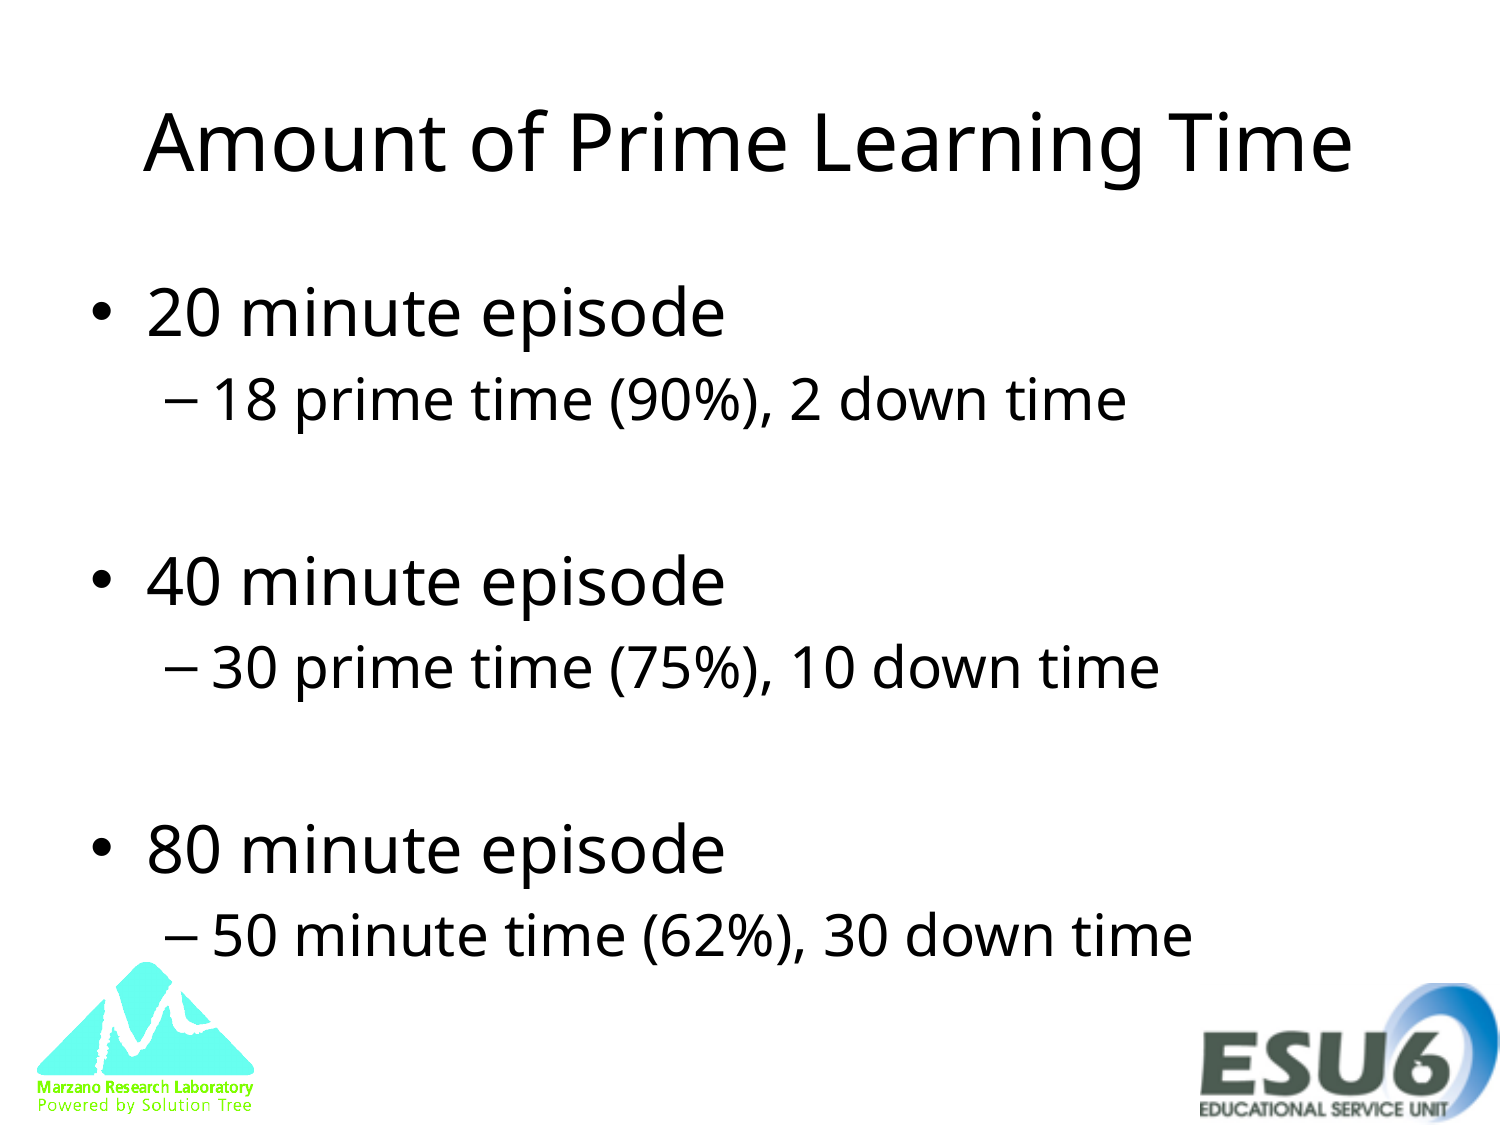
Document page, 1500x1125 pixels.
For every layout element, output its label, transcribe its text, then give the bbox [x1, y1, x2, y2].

title Amount of Prime Learning Time [75, 45, 1425, 233]
list 20 minute episode 18 prime time (90%), 2 down time 40 minute episode 30 prime time (75%), 10 down time 80 minute episode 50 minute time (62%), 30 down time [75, 262, 1425, 1005]
picture [1200, 983, 1500, 1125]
picture [37, 962, 254, 1114]
